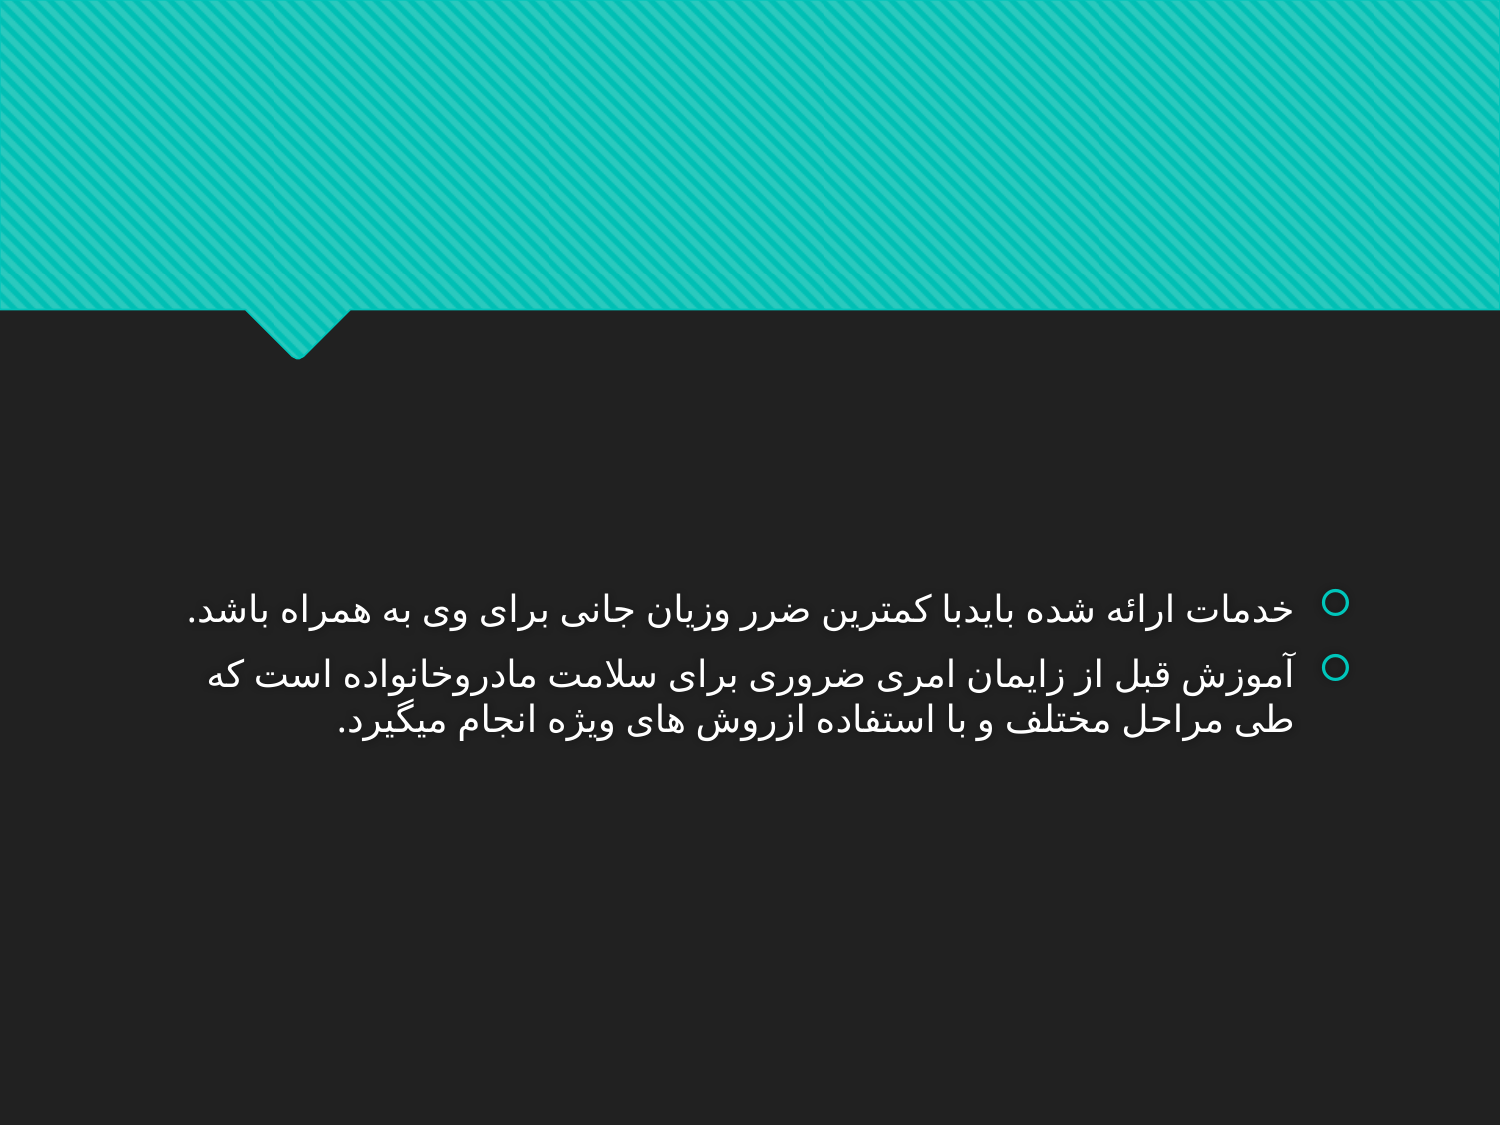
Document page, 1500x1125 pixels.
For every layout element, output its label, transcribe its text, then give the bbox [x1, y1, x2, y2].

list خدمات ارائه شده بایدبا کمترین ضرر وزیان جانی برای وی به همراه باشد. آموزش قبل از زایمان امری ضروری برای سلامت مادروخانواده است که طی مراحل مختلف و با استفاده ازروش های ویژه انجام میگیرد. [132, 364, 1368, 962]
